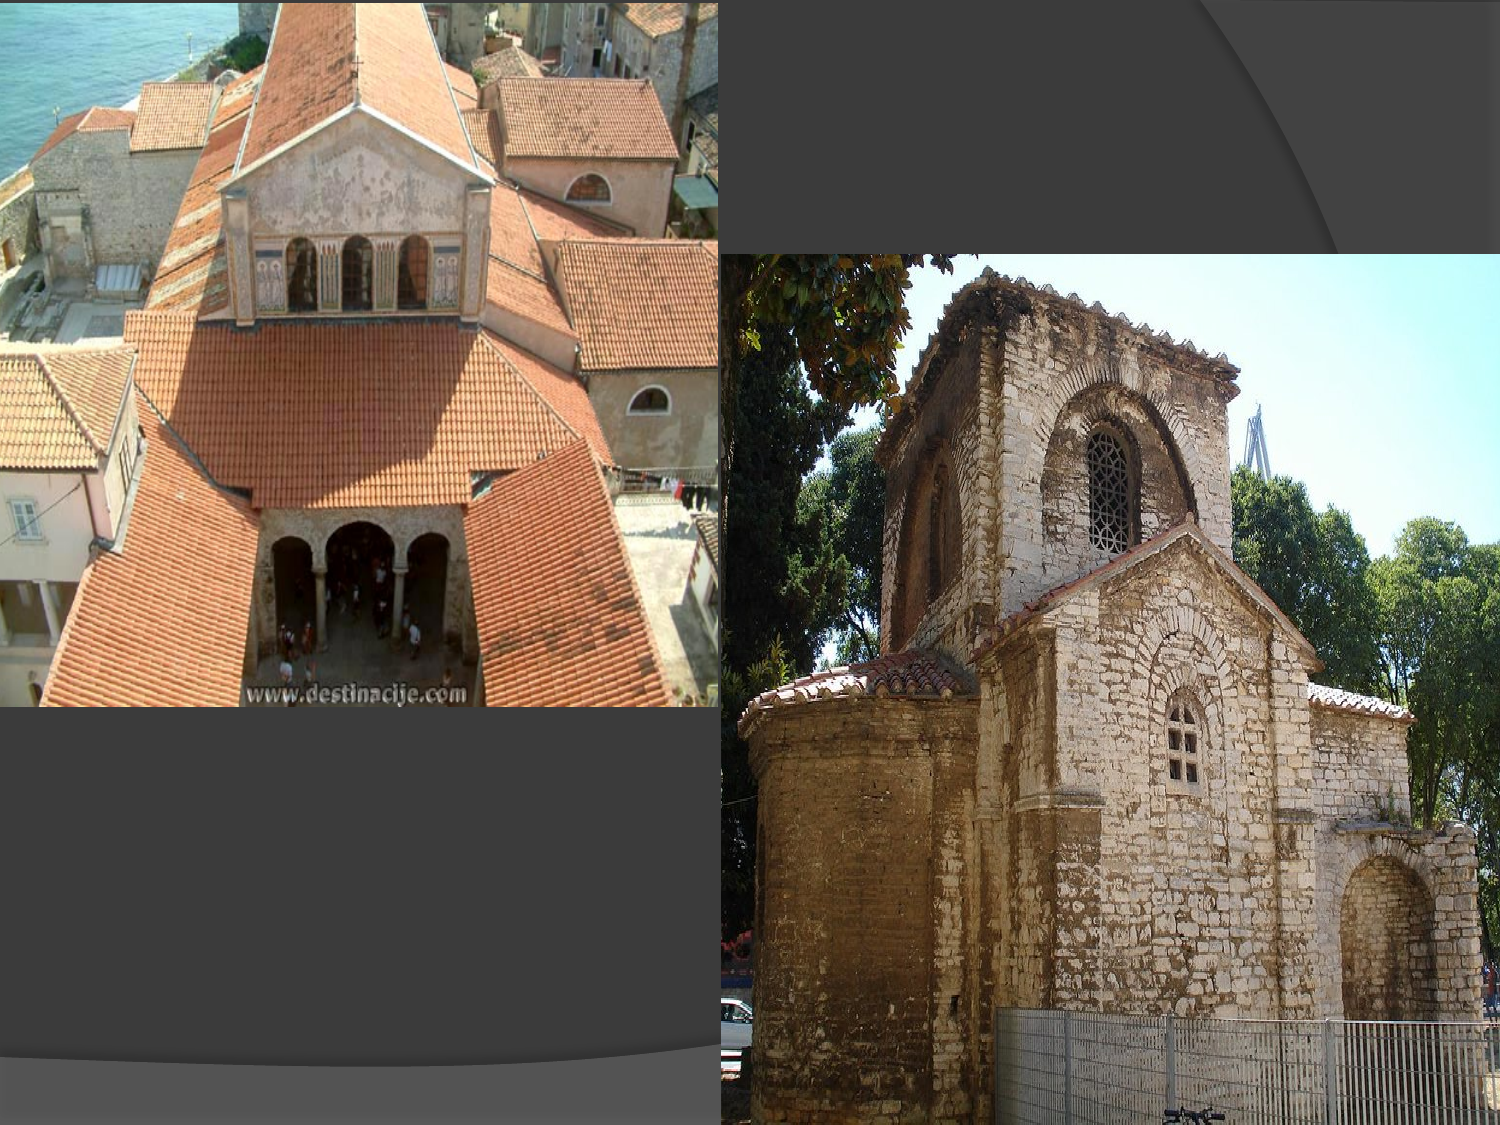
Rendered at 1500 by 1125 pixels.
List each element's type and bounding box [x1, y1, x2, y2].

picture [721, 254, 1500, 1125]
list [0, 3, 718, 707]
